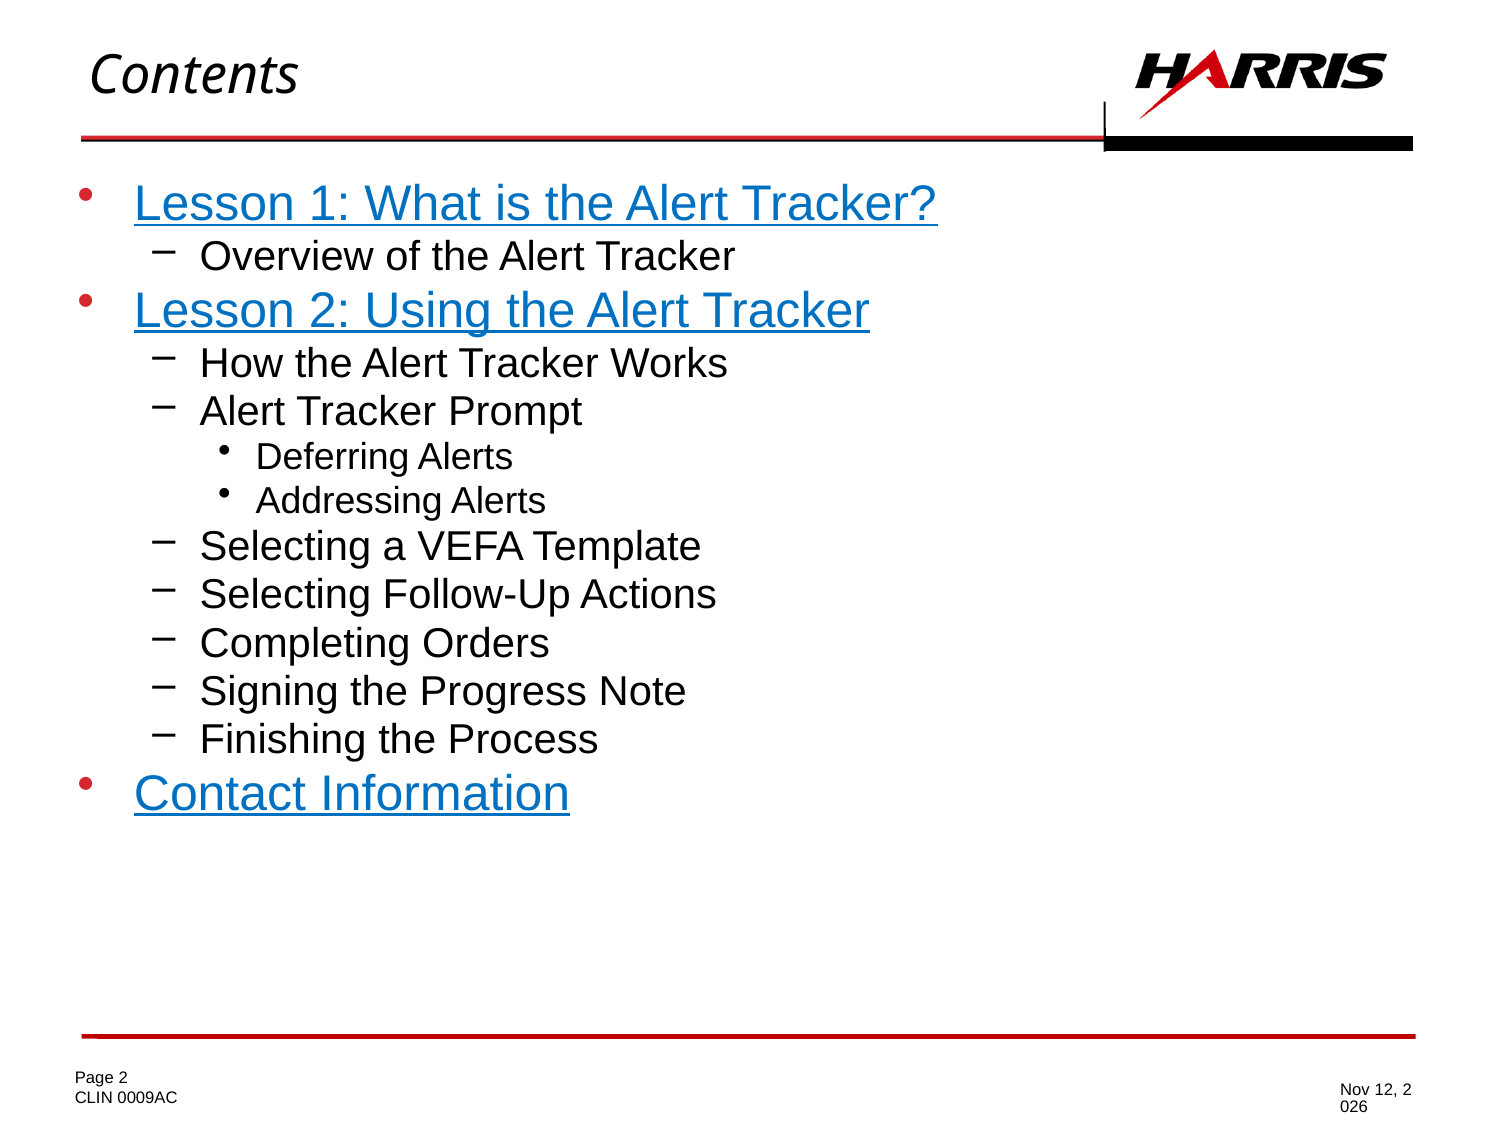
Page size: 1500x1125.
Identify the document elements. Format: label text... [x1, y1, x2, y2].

title Contents [73, 27, 962, 117]
picture [1135, 49, 1387, 119]
list Lesson 1: What is the Alert Tracker? Overview of the Alert Tracker Lesson 2: Using the Alert Tracker How the Alert Tracker Works Alert Tracker Prompt Deferring Alerts Addressing Alerts Selecting a VEFA Template Selecting Follow-Up Actions Completing Orders Signing the Progress Note Finishing the Process Contact Information [62, 174, 1432, 1020]
slide_number 16-Jun-14 [1324, 1066, 1435, 1111]
